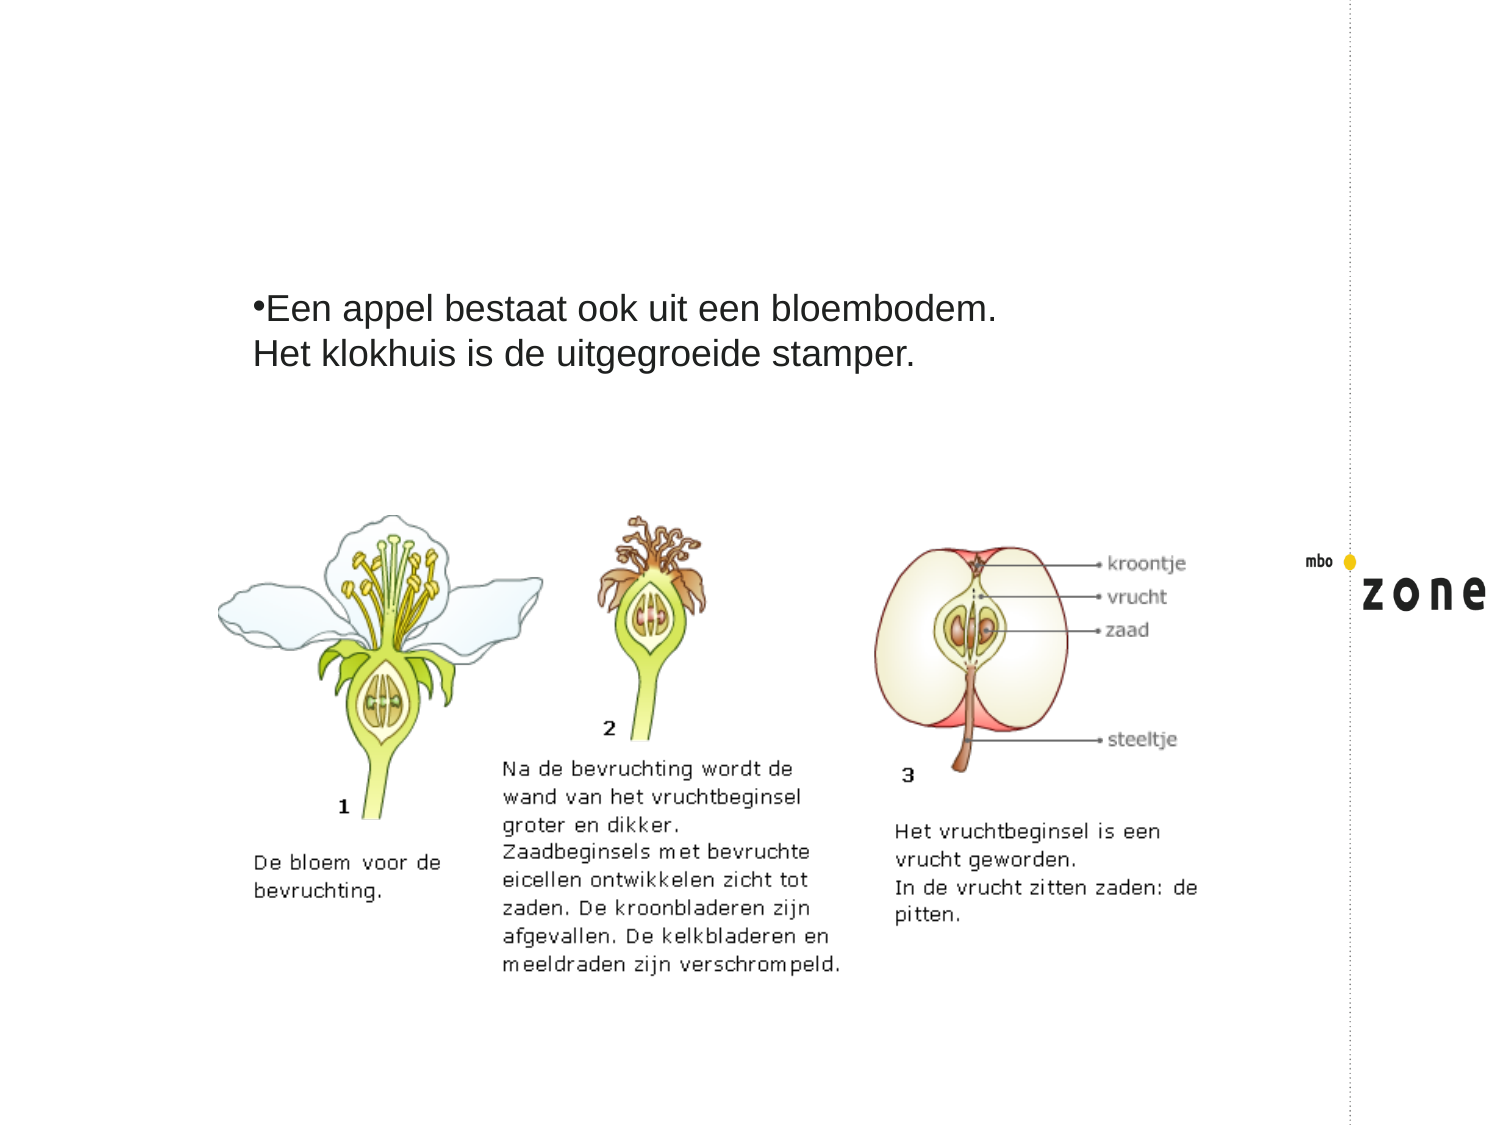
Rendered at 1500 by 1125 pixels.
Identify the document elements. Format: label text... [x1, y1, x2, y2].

picture [1197, 0, 1500, 1125]
picture [218, 515, 1203, 984]
list Een appel bestaat ook uit een bloembodem. Het klokhuis is de uitgegroeide stamper. [252, 283, 1205, 998]
